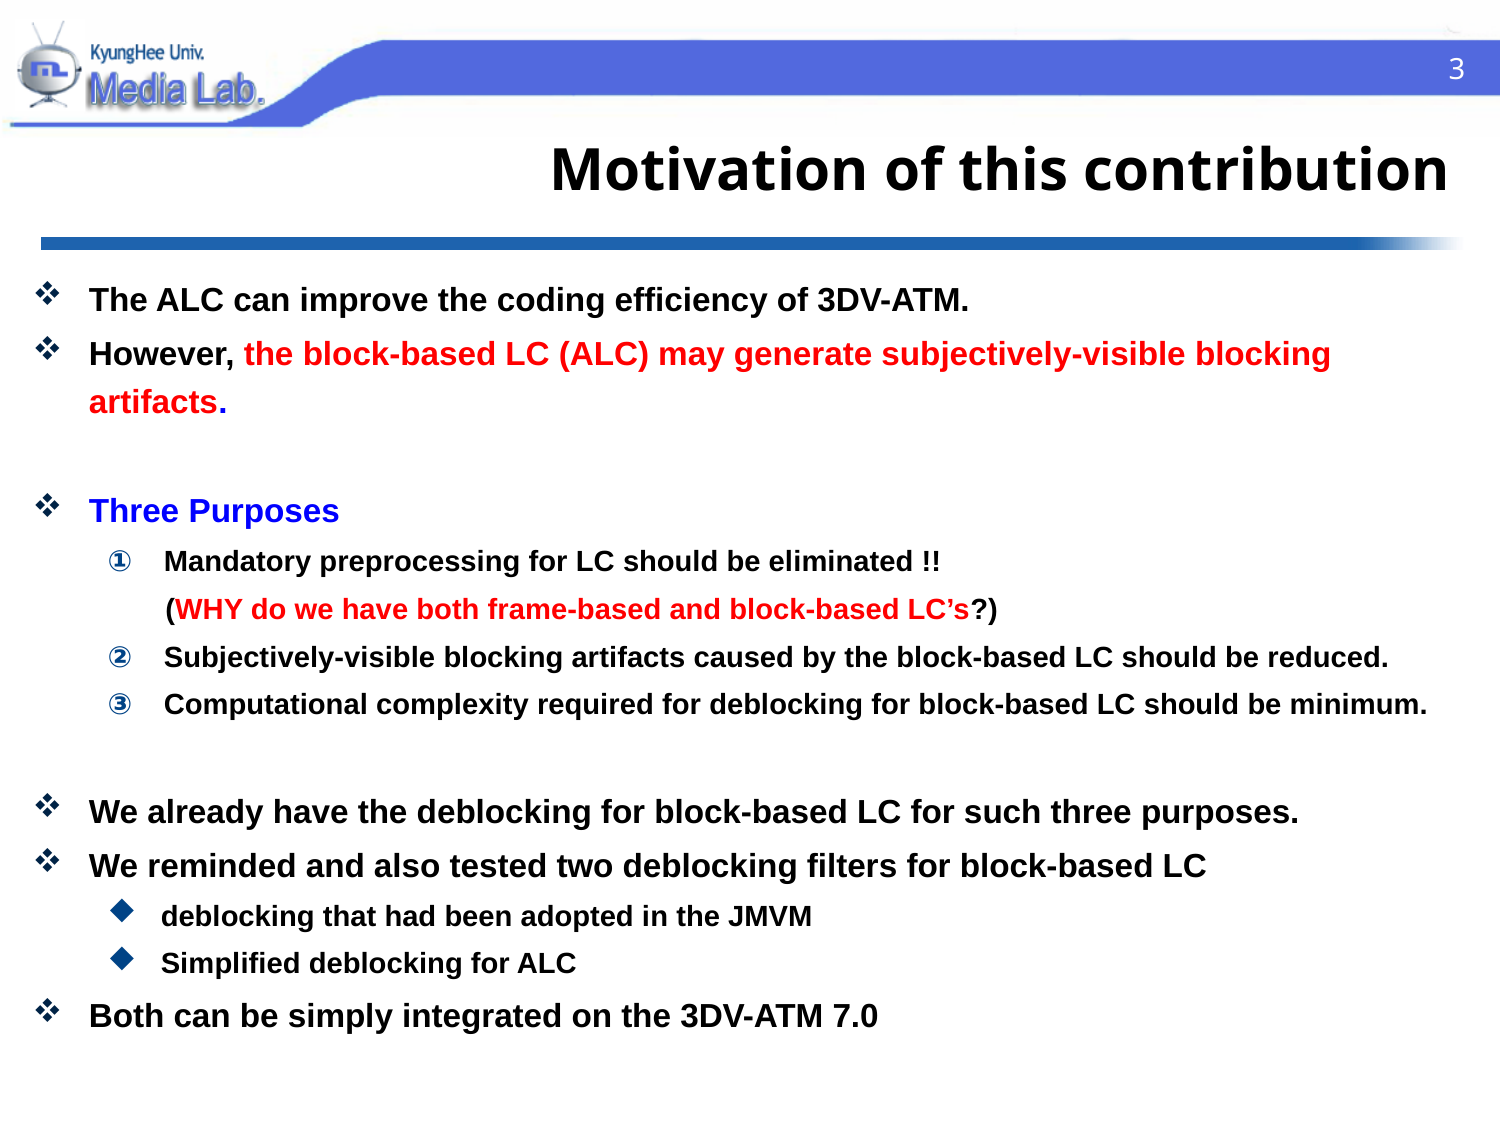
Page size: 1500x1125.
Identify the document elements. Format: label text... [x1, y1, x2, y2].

picture [41, 237, 1500, 250]
title Motivation of this contribution [312, 101, 1465, 233]
list The ALC can improve the coding efficiency of 3DV-ATM. However, the block-based LC (ALC) may generate subjectively-visible blocking artifacts. Three Purposes Mandatory preprocessing for LC should be eliminated !! (WHY do we have both frame-based and block-based LC’s?) Subjectively-visible blocking artifacts caused by the block-based LC should be reduced. Computational complexity required for deblocking for block-based LC should be minimum. We already have the deblocking for block-based LC for such three purposes. We reminded and also tested two deblocking filters for block-based LC deblocking that had been adopted in the JMVM Simplified deblocking for ALC Both can be simply integrated on the 3DV-ATM 7.0 [17, 262, 1483, 1107]
picture [0, 0, 1500, 138]
slide_number 3 [1403, 42, 1481, 93]
